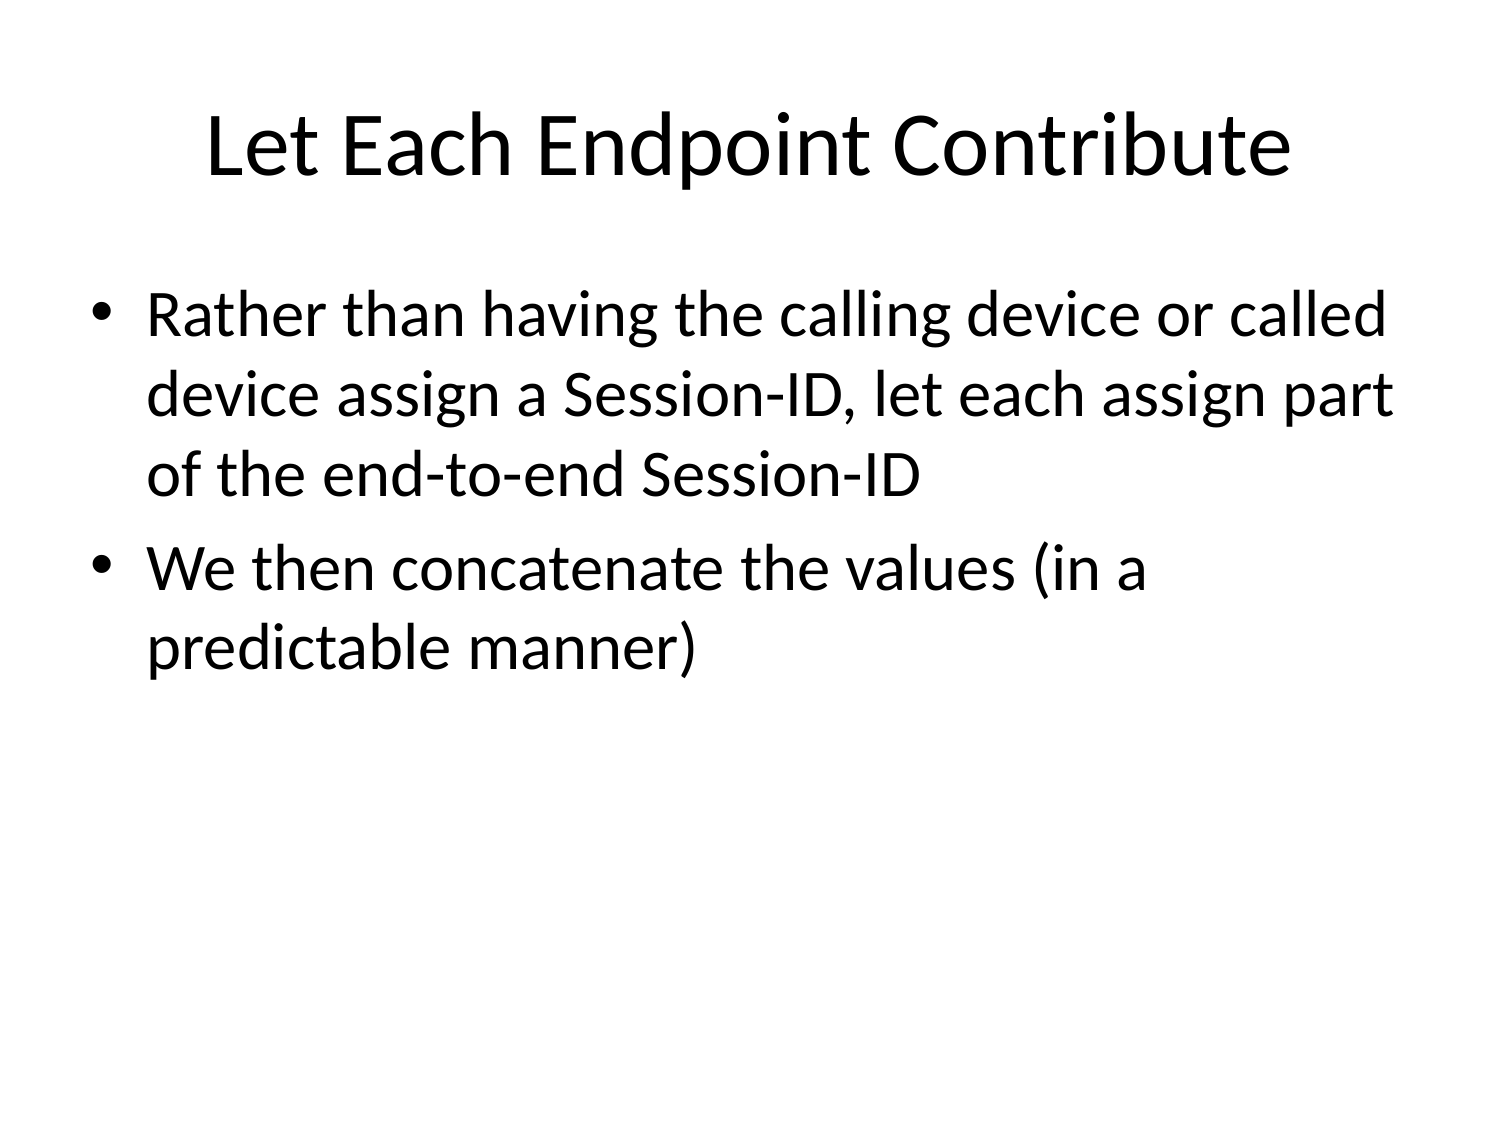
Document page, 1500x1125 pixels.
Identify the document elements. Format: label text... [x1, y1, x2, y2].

list Rather than having the calling device or called device assign a Session-ID, let each assign part of the end-to-end Session-ID We then concatenate the values (in a predictable manner) [74, 262, 1426, 1006]
title Let Each Endpoint Contribute [74, 44, 1426, 233]
